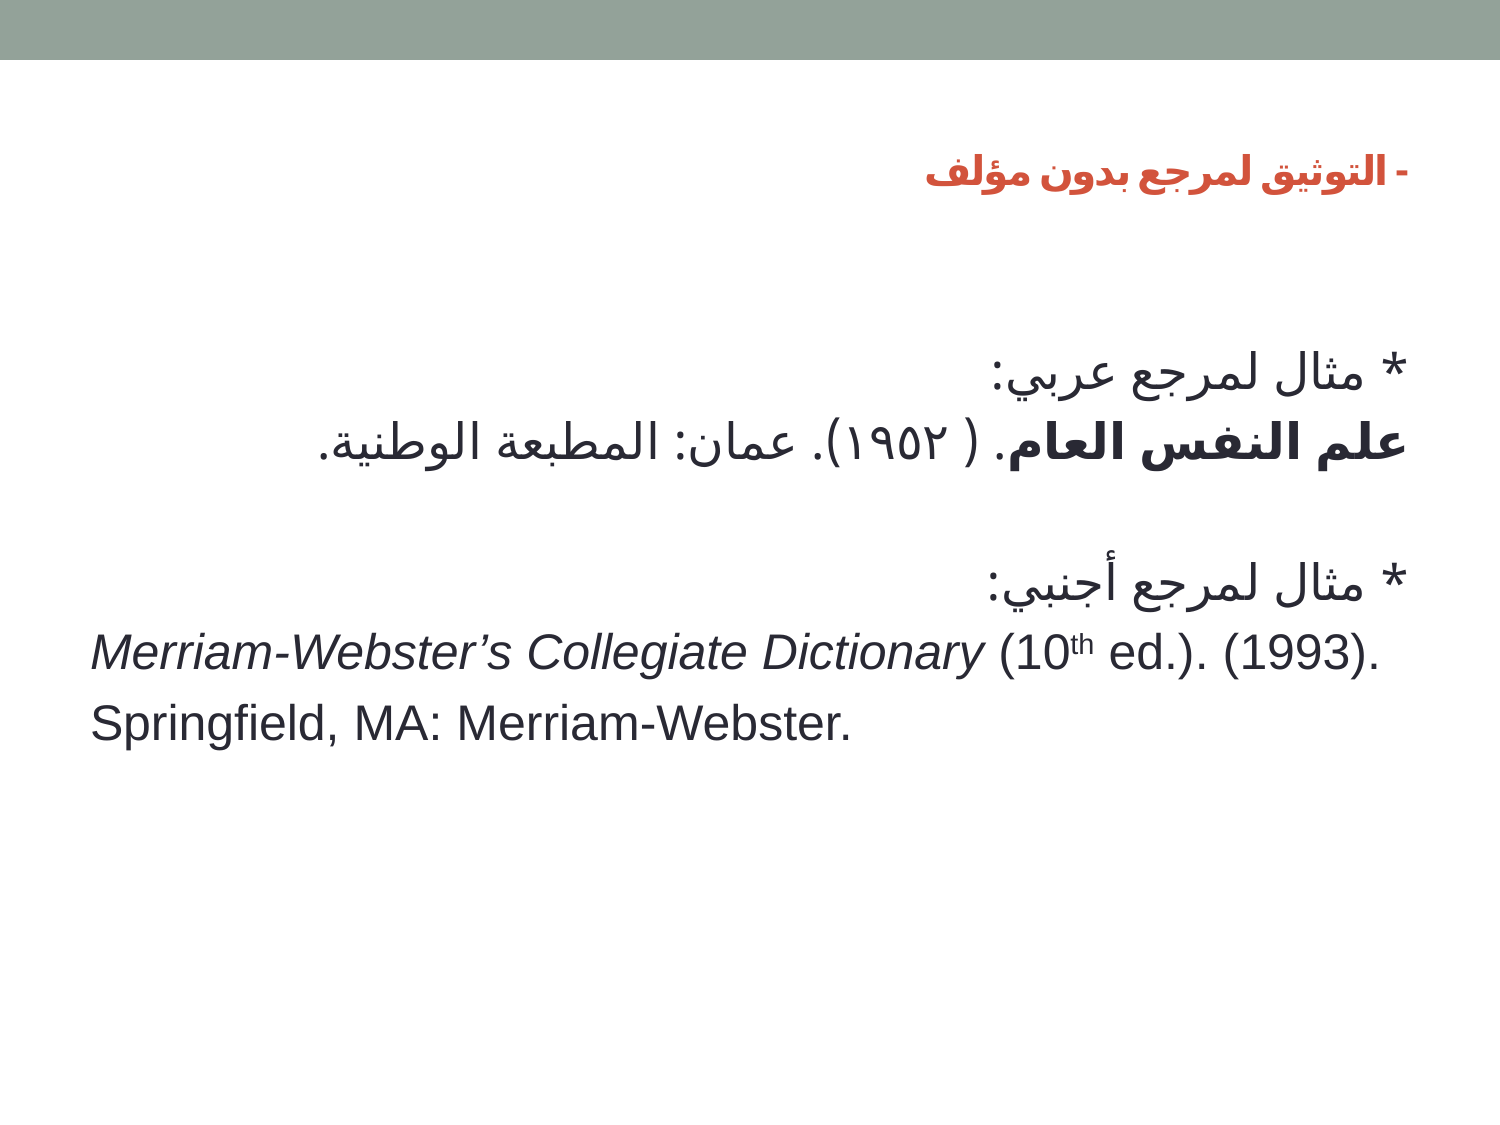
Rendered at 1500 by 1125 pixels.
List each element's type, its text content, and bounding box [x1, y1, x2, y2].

title - التوثيق لمرجع بدون مؤلف [75, 87, 1425, 250]
list * مثال لمرجع عربي: علم النفس العام. ( ١٩٥٢). عمان: المطبعة الوطنية. * مثال لمرجع أجنبي: Merriam-Webster’s Collegiate Dictionary (10th ed.). (1993). Springfield, MA: Merriam-Webster. [75, 262, 1425, 1063]
